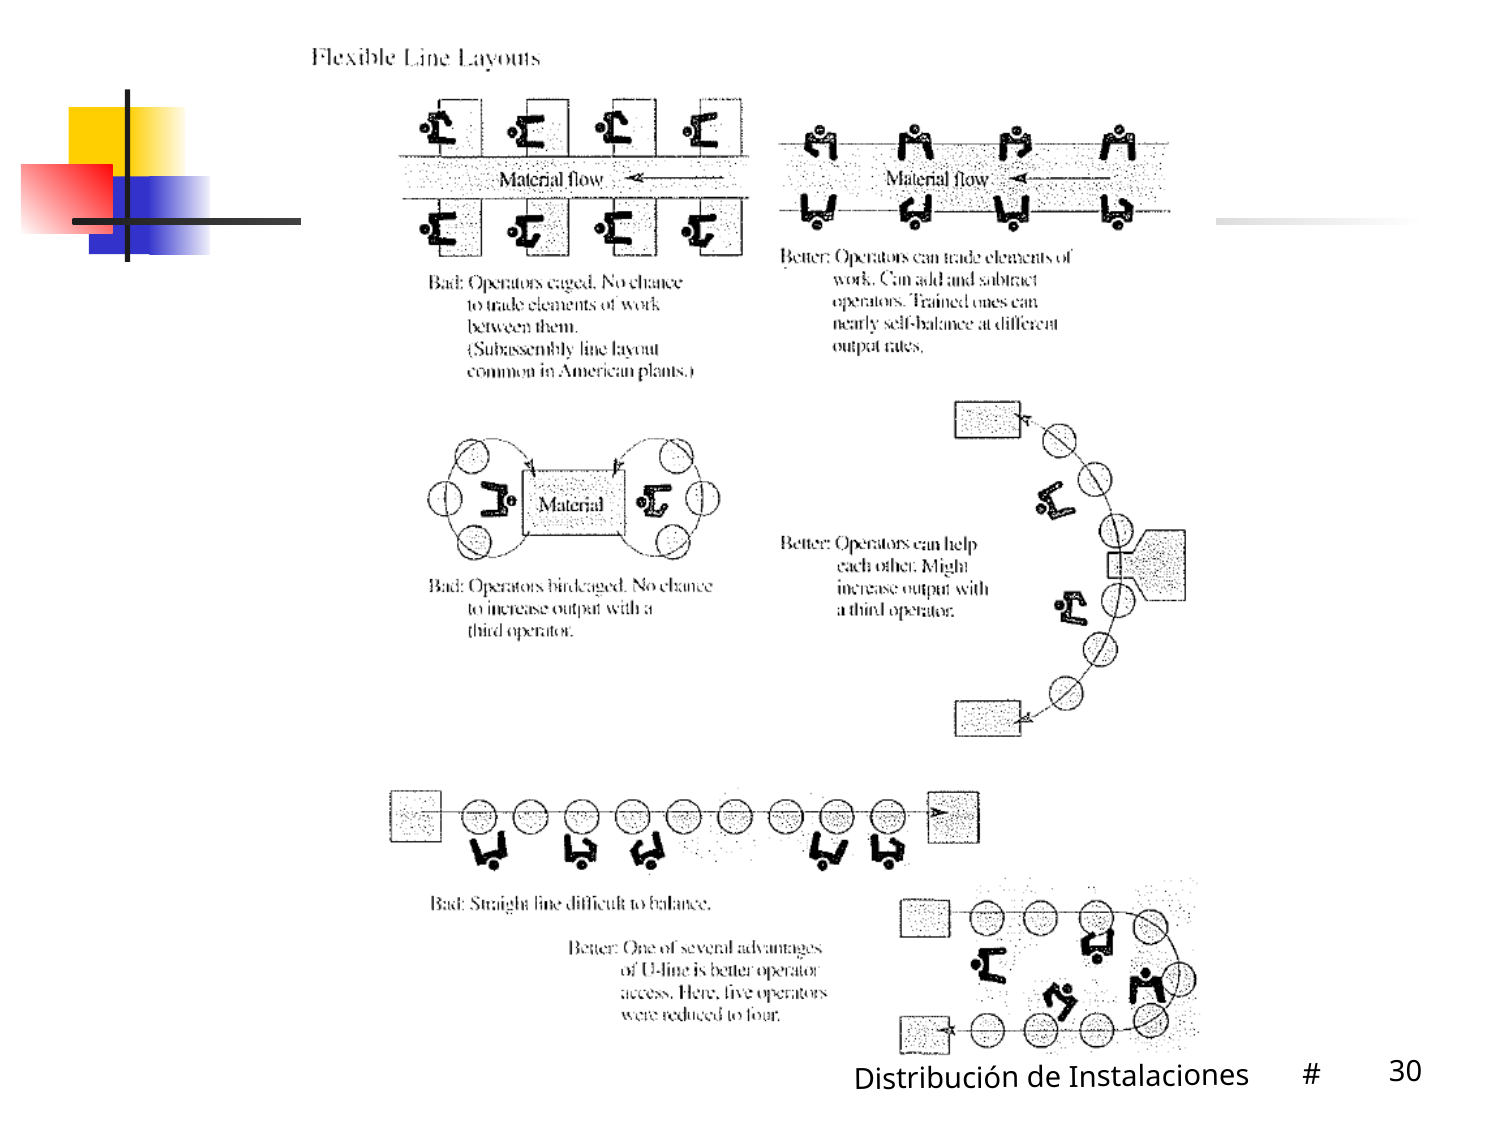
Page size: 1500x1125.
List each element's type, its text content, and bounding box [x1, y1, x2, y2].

footer Distribución de Instalaciones # [761, 1072, 1414, 1110]
slide_number 30 [1124, 1024, 1438, 1101]
picture [300, 30, 1216, 1064]
